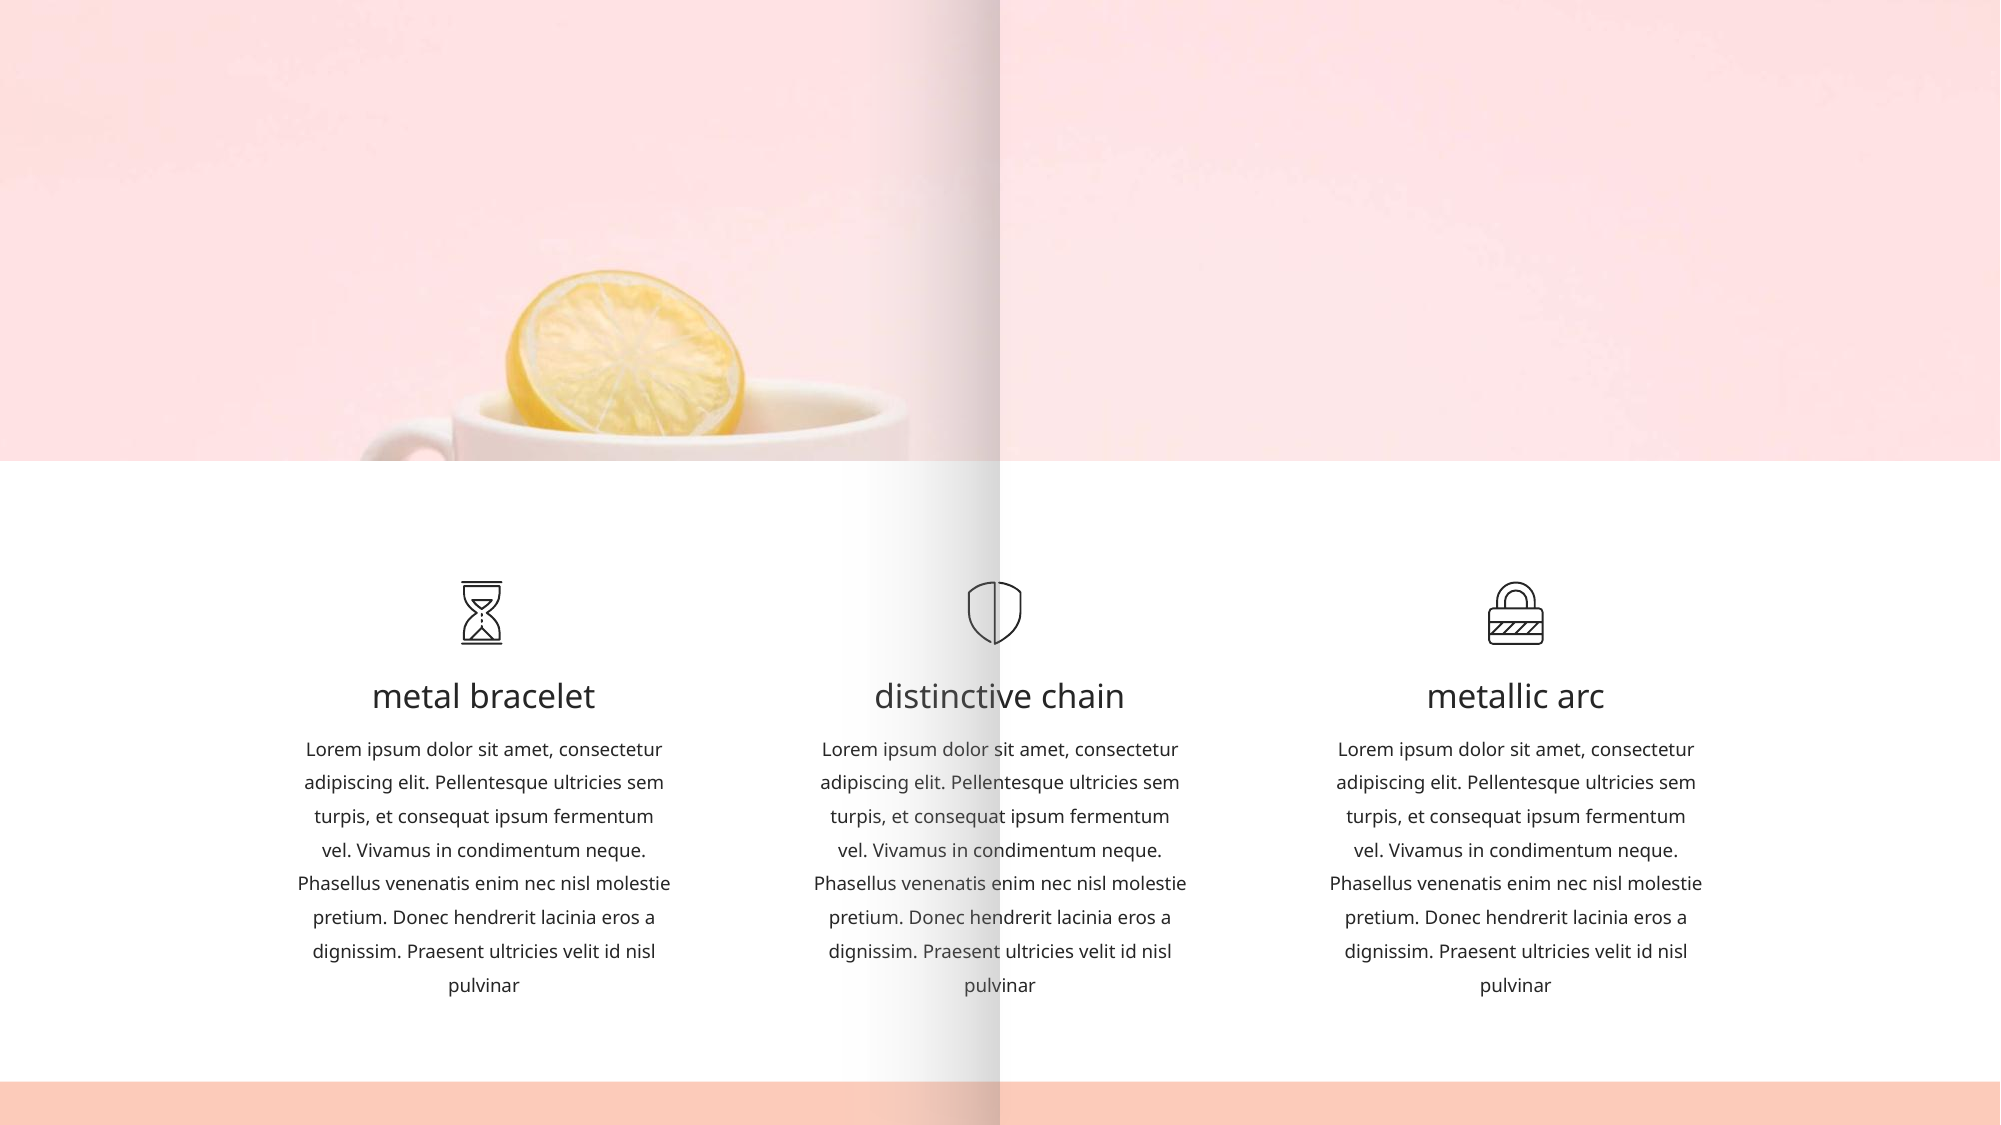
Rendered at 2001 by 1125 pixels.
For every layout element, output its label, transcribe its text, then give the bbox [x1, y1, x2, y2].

picture [0, 0, 2000, 461]
text_box metallic arc [1349, 668, 1683, 718]
text_box [0, 461, 1000, 1125]
text_box [1000, 1081, 2000, 1125]
text_box Lorem ipsum dolor sit amet, consectetur adipiscing elit. Pellentesque ultricies sem turpis, et consequat ipsum fermentum vel. Vivamus in condimentum neque. Phasellus venenatis enim nec nisl molestie pretium. Donec hendrerit lacinia eros a dignissim. Praesent ultricies velit id nisl pulvinar [1314, 718, 1718, 1004]
text_box [1487, 580, 1545, 646]
text_box Lorem ipsum dolor sit amet, consectetur adipiscing elit. Pellentesque ultricies sem turpis, et consequat ipsum fermentum vel. Vivamus in condimentum neque. Phasellus venenatis enim nec nisl molestie pretium. Donec hendrerit lacinia eros a dignissim. Praesent ultricies velit id nisl pulvinar [1003, 718, 1202, 1004]
text_box distinctive chain [1003, 668, 1167, 718]
text_box [1003, 581, 1023, 642]
